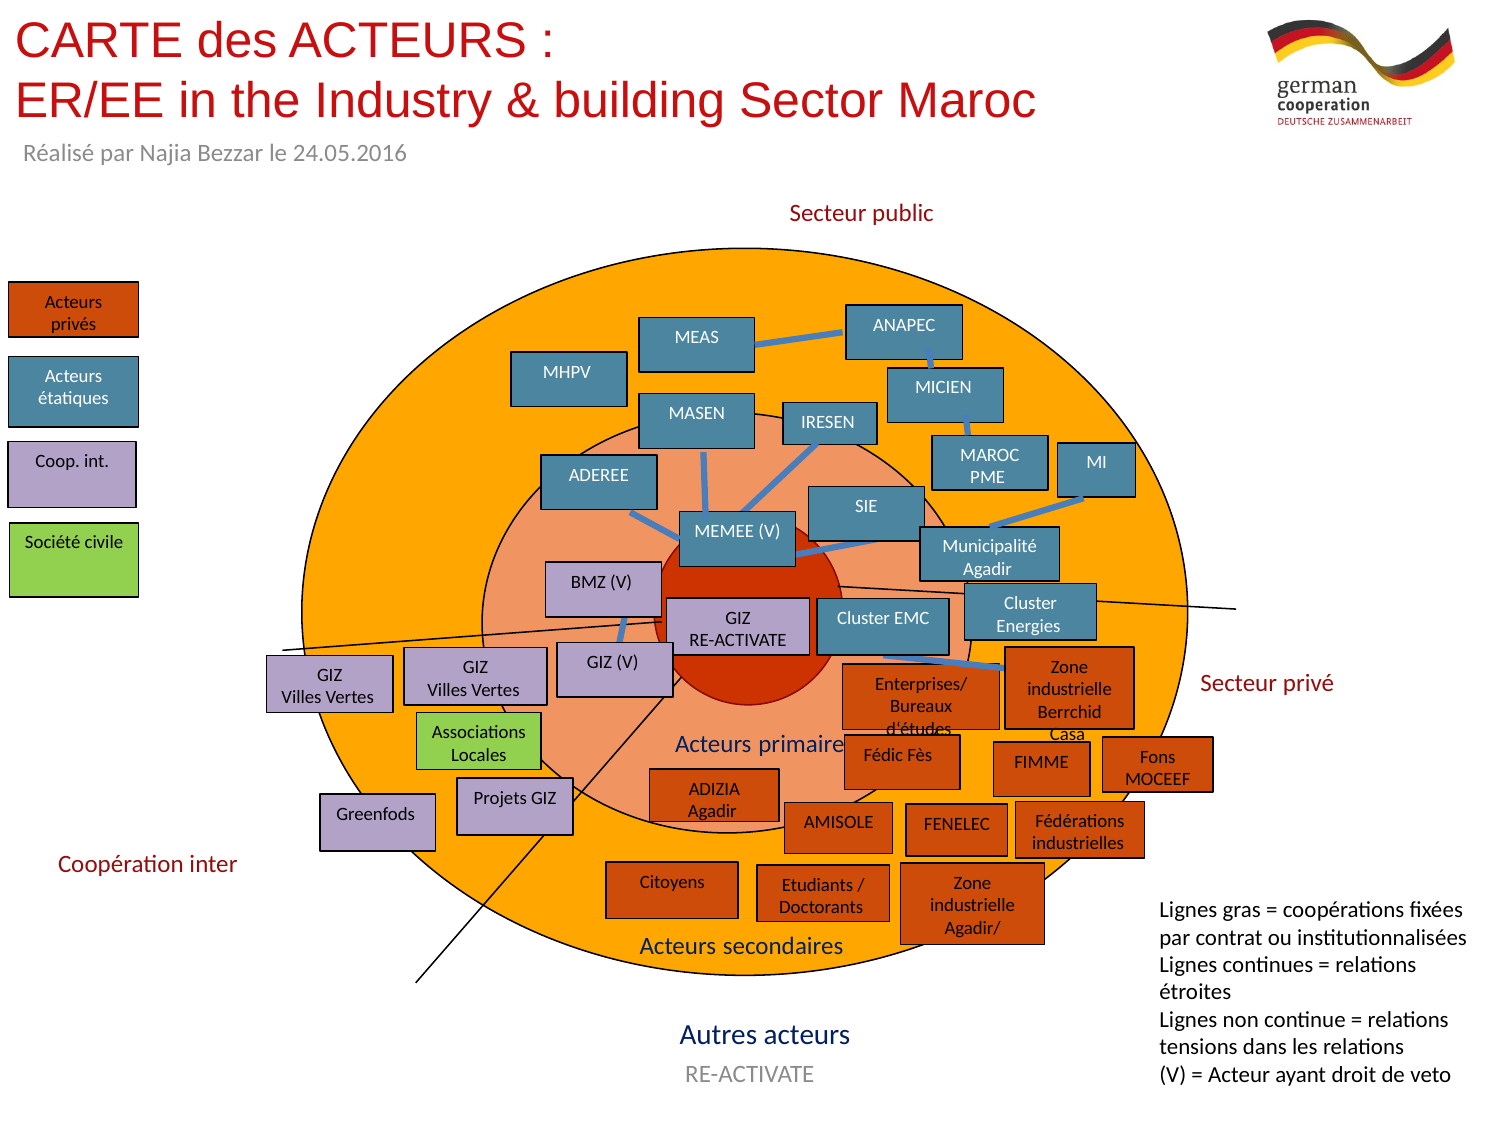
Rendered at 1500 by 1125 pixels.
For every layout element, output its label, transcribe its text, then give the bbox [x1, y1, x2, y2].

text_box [989, 497, 1084, 528]
text_box [301, 248, 1187, 620]
text_box Fons MOCEEF [1102, 737, 1213, 792]
text_box MAROC PME [931, 435, 1048, 491]
text_box GIZ Villes Vertes [404, 660, 548, 705]
text_box [685, 656, 879, 715]
text_box Greenfods [319, 794, 410, 852]
text_box Coopération inter [43, 840, 253, 885]
text_box [319, 660, 410, 794]
text_box Fédic Fès [844, 735, 961, 790]
text_box Acteurs primaires [685, 715, 870, 766]
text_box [754, 331, 843, 346]
text_box CARTE des ACTEURS : ER/EE in the Industry & building Sector Maroc [0, 0, 1340, 135]
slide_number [8, 135, 521, 182]
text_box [776, 535, 895, 559]
text_box MHPV [511, 352, 627, 407]
text_box FIMME [993, 742, 1091, 797]
text_box Fédérations industrielles [1015, 801, 1145, 859]
text_box [685, 968, 834, 976]
text_box GIZ RE-ACTIVATE [666, 597, 810, 656]
text_box GIZ (V) [557, 642, 673, 675]
text_box [796, 526, 808, 534]
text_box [629, 511, 680, 540]
text_box MEMEE (V) [679, 511, 796, 567]
footer RE-ACTIVATE [512, 1042, 988, 1103]
text_box [548, 660, 557, 675]
text_box AMISOLE [784, 802, 893, 854]
text_box [870, 730, 938, 735]
text_box [482, 487, 674, 620]
text_box Coop. int. [8, 441, 137, 508]
text_box ANAPEC [846, 304, 963, 360]
text_box [685, 618, 1188, 918]
text_box ADIZIA Agadir [685, 769, 780, 822]
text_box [928, 347, 932, 369]
text_box MEAS [638, 317, 755, 373]
text_box [950, 618, 972, 653]
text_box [965, 414, 969, 436]
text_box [415, 676, 682, 984]
text_box Cluster Energies [964, 618, 1097, 641]
text_box Secteur privé [1185, 659, 1350, 704]
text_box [617, 608, 627, 649]
text_box [685, 766, 876, 833]
text_box SIE [808, 486, 925, 541]
text_box ADEREE [540, 455, 657, 510]
text_box Autres acteurs [664, 1008, 866, 1058]
text_box MI [1057, 442, 1136, 498]
text_box Zone industrielle Agadir/ [900, 862, 1045, 945]
text_box Enterprises/ Bureaux d‘études [842, 664, 1000, 730]
text_box [925, 499, 945, 526]
text_box Citoyens [685, 862, 739, 919]
text_box GIZ Villes Vertes [266, 655, 393, 713]
text_box Acteurs secondaires [685, 918, 914, 968]
text_box Municipalité Agadir [919, 526, 1060, 582]
text_box Zone industrielle Berrchid Casa [1005, 647, 1135, 729]
text_box [755, 413, 783, 441]
text_box Société civile [9, 522, 139, 598]
picture [1224, 14, 1500, 137]
text_box BMZ (V) [545, 562, 662, 617]
text_box [820, 445, 913, 486]
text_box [837, 586, 1237, 610]
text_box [882, 654, 1011, 670]
text_box Secteur public [774, 188, 950, 234]
text_box FENELEC [906, 803, 1008, 856]
text_box Acteurs privés [8, 281, 139, 338]
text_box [737, 442, 818, 518]
text_box Etudiants / Doctorants [757, 864, 890, 922]
text_box Acteurs étatiques [8, 356, 139, 427]
text_box Lignes gras = coopérations fixées par contrat ou institutionnalisées Lignes continues = relations étroites Lignes non continue = relations tensions dans les relations (V) = Acteur ayant droit de veto [1144, 887, 1498, 1095]
text_box IRESEN [783, 402, 877, 445]
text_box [282, 621, 612, 651]
text_box [796, 527, 806, 534]
text_box MASEN [638, 393, 755, 449]
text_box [630, 621, 663, 651]
text_box MICIEN [887, 367, 1004, 423]
text_box [579, 427, 732, 511]
text_box [654, 548, 839, 705]
text_box [834, 541, 968, 584]
text_box Cluster EMC [817, 598, 950, 656]
